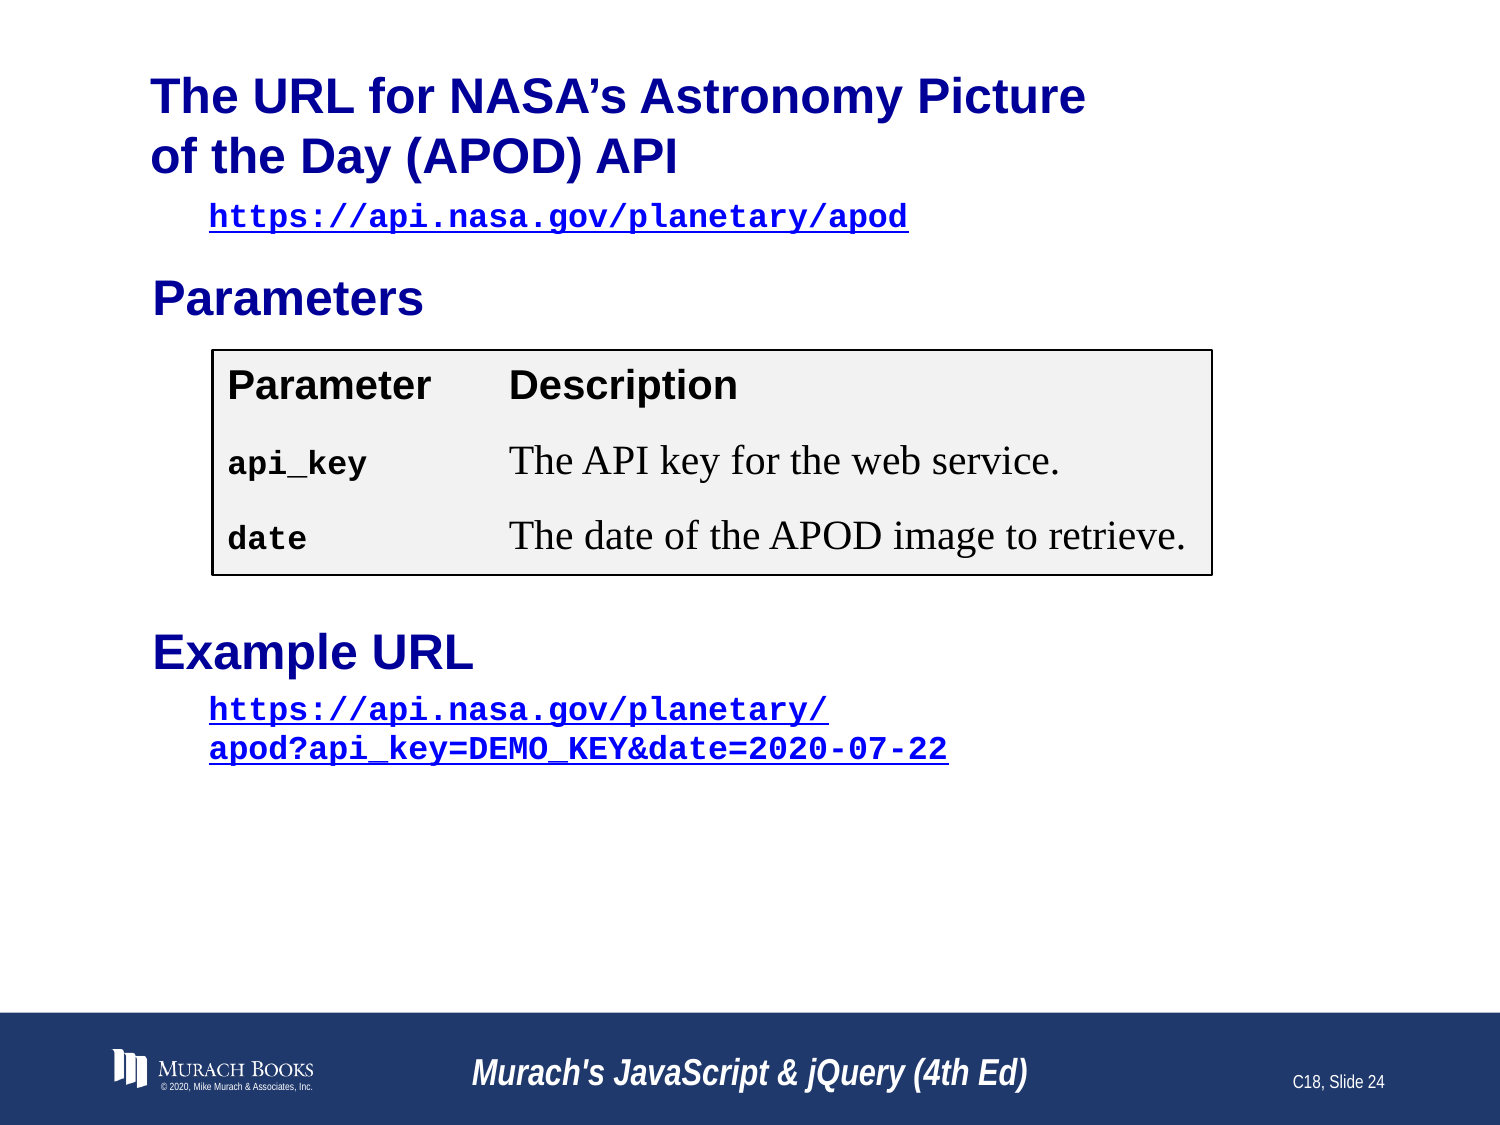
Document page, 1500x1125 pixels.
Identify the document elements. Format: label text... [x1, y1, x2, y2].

title The URL for NASA’s Astronomy Picture of the Day (APOD) API [150, 62, 1350, 186]
list Example URL https://api.nasa.gov/planetary/ apod?api_key=DEMO_KEY&date=2020-07-22 [137, 612, 1350, 825]
slide_number C18, Slide 24 [1087, 1025, 1400, 1100]
list https://api.nasa.gov/planetary/apod Parameters [137, 186, 1350, 343]
slide_number Murach's JavaScript & jQuery (4th Ed) [463, 1025, 1050, 1100]
footer © 2020, Mike Murach & Associates, Inc. [12, 1025, 463, 1100]
list Parameter Description api_key The API key for the web service. date The date of the APOD image to retrieve. [210, 347, 1215, 578]
